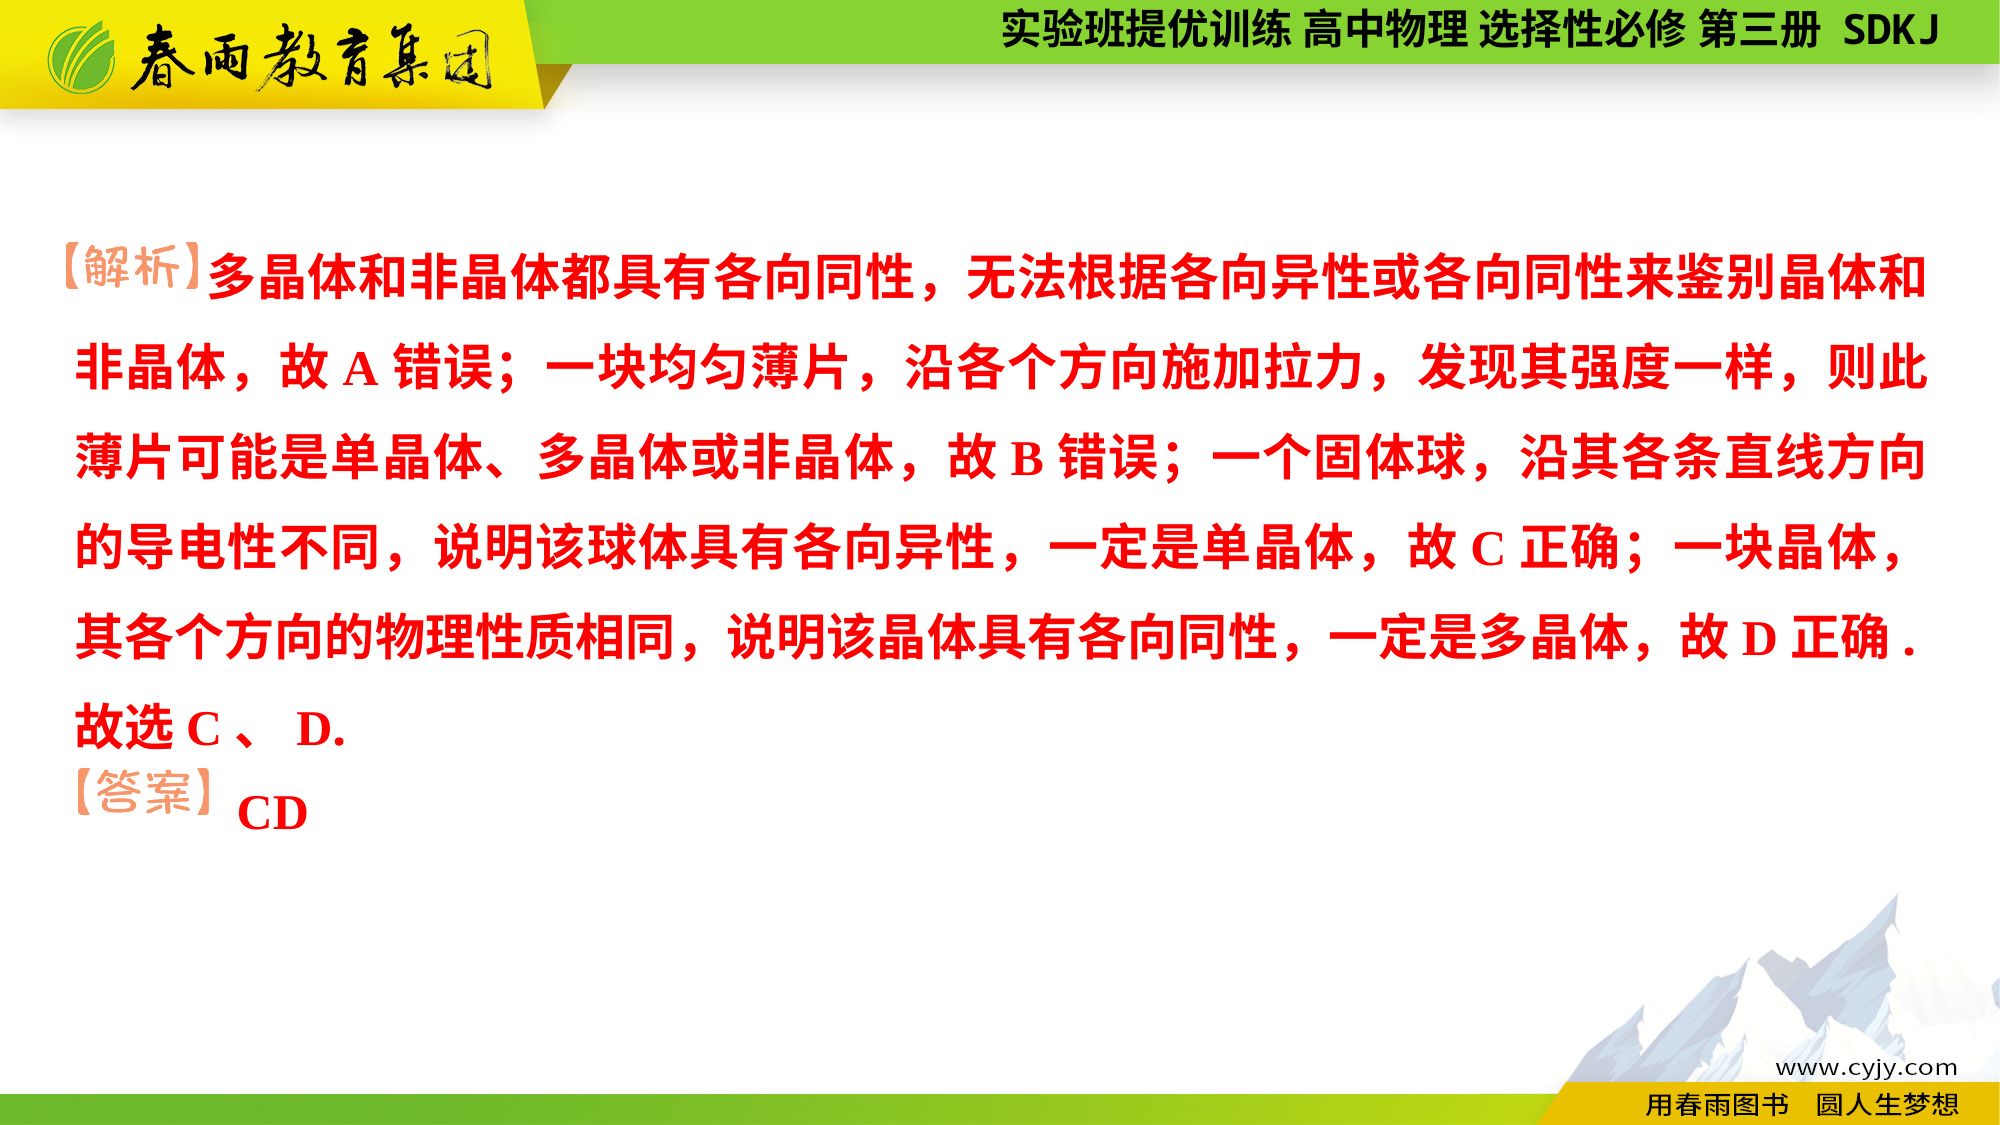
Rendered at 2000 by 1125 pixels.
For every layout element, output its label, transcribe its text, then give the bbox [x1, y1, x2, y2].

list 多晶体和非晶体都具有各向同性，无法根据各向异性或各向同性来鉴别晶体和非晶体，故A错误；一块均匀薄片，沿各个方向施加拉力，发现其强度一样，则此薄片可能是单晶体、多晶体或非晶体，故B错误；一个固体球，沿其各条直线方向的导电性不同，说明该球体具有各向异性，一定是单晶体，故C正确；一块晶体，其各个方向的物理性质相同，说明该晶体具有各向同性，一定是多晶体，故D正确.故选C、D. [59, 208, 1944, 742]
picture [0, 0, 2000, 1125]
text_box CD [59, 742, 1944, 847]
